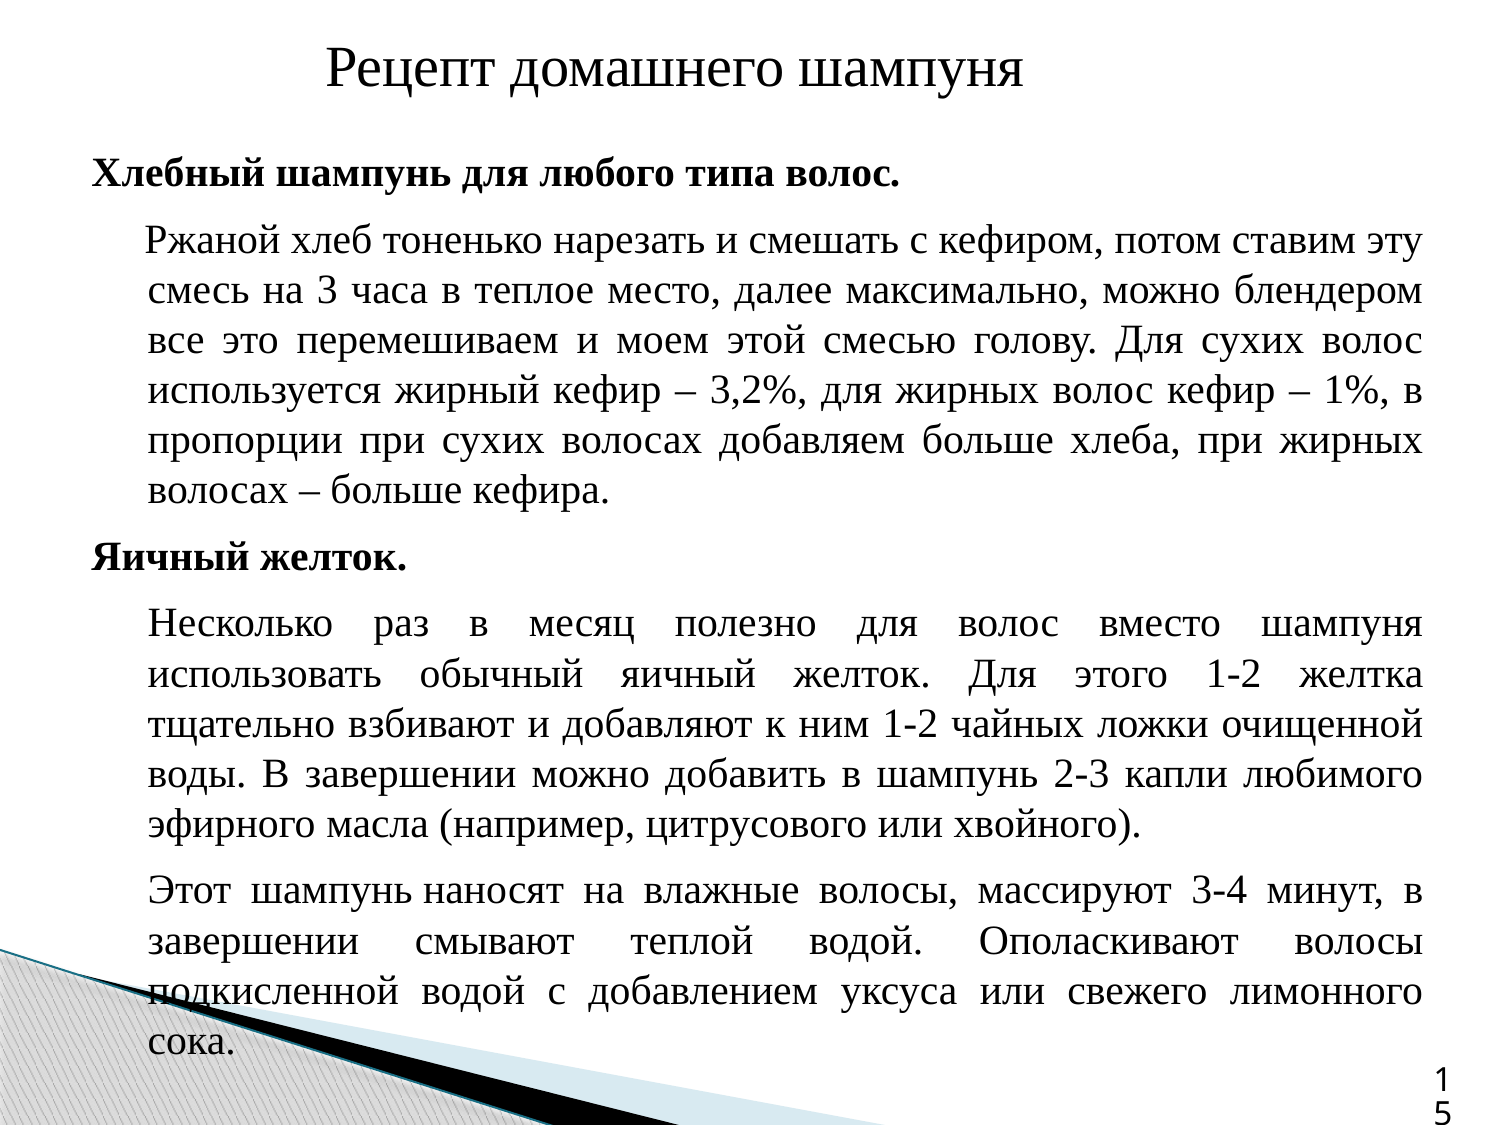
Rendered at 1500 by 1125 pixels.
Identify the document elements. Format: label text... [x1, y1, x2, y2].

slide_number 15 [1418, 1051, 1479, 1112]
list Хлебный шампунь для любого типа волос. Ржаной хлеб тоненько нарезать и смешать с кефиром, потом ставим эту смесь на 3 часа в теплое место, далее максимально, можно блендером все это перемешиваем и моем этой смесью голову. Для сухих волос используется жирный кефир – 3,2%, для жирных волос кефир – 1%, в пропорции при сухих волосах добавляем больше хлеба, при жирных волосах – больше кефира. Яичный желток. Несколько раз в месяц полезно для волос вместо шампуня использовать обычный яичный желток. Для этого 1-2 желтка тщательно взбивают и добавляют к ним 1-2 чайных ложки очищенной воды. В завершении можно добавить в шампунь 2-3 капли любимого эфирного масла (например, цитрусового или хвойного). Этот шампунь наносят на влажные волосы, массируют 3-4 минут, в завершении смывают теплой водой. Ополаскивают волосы подкисленной водой с добавлением уксуса или свежего лимонного сока. [76, 137, 1439, 1090]
title Рецепт домашнего шампуня [0, 0, 1350, 127]
